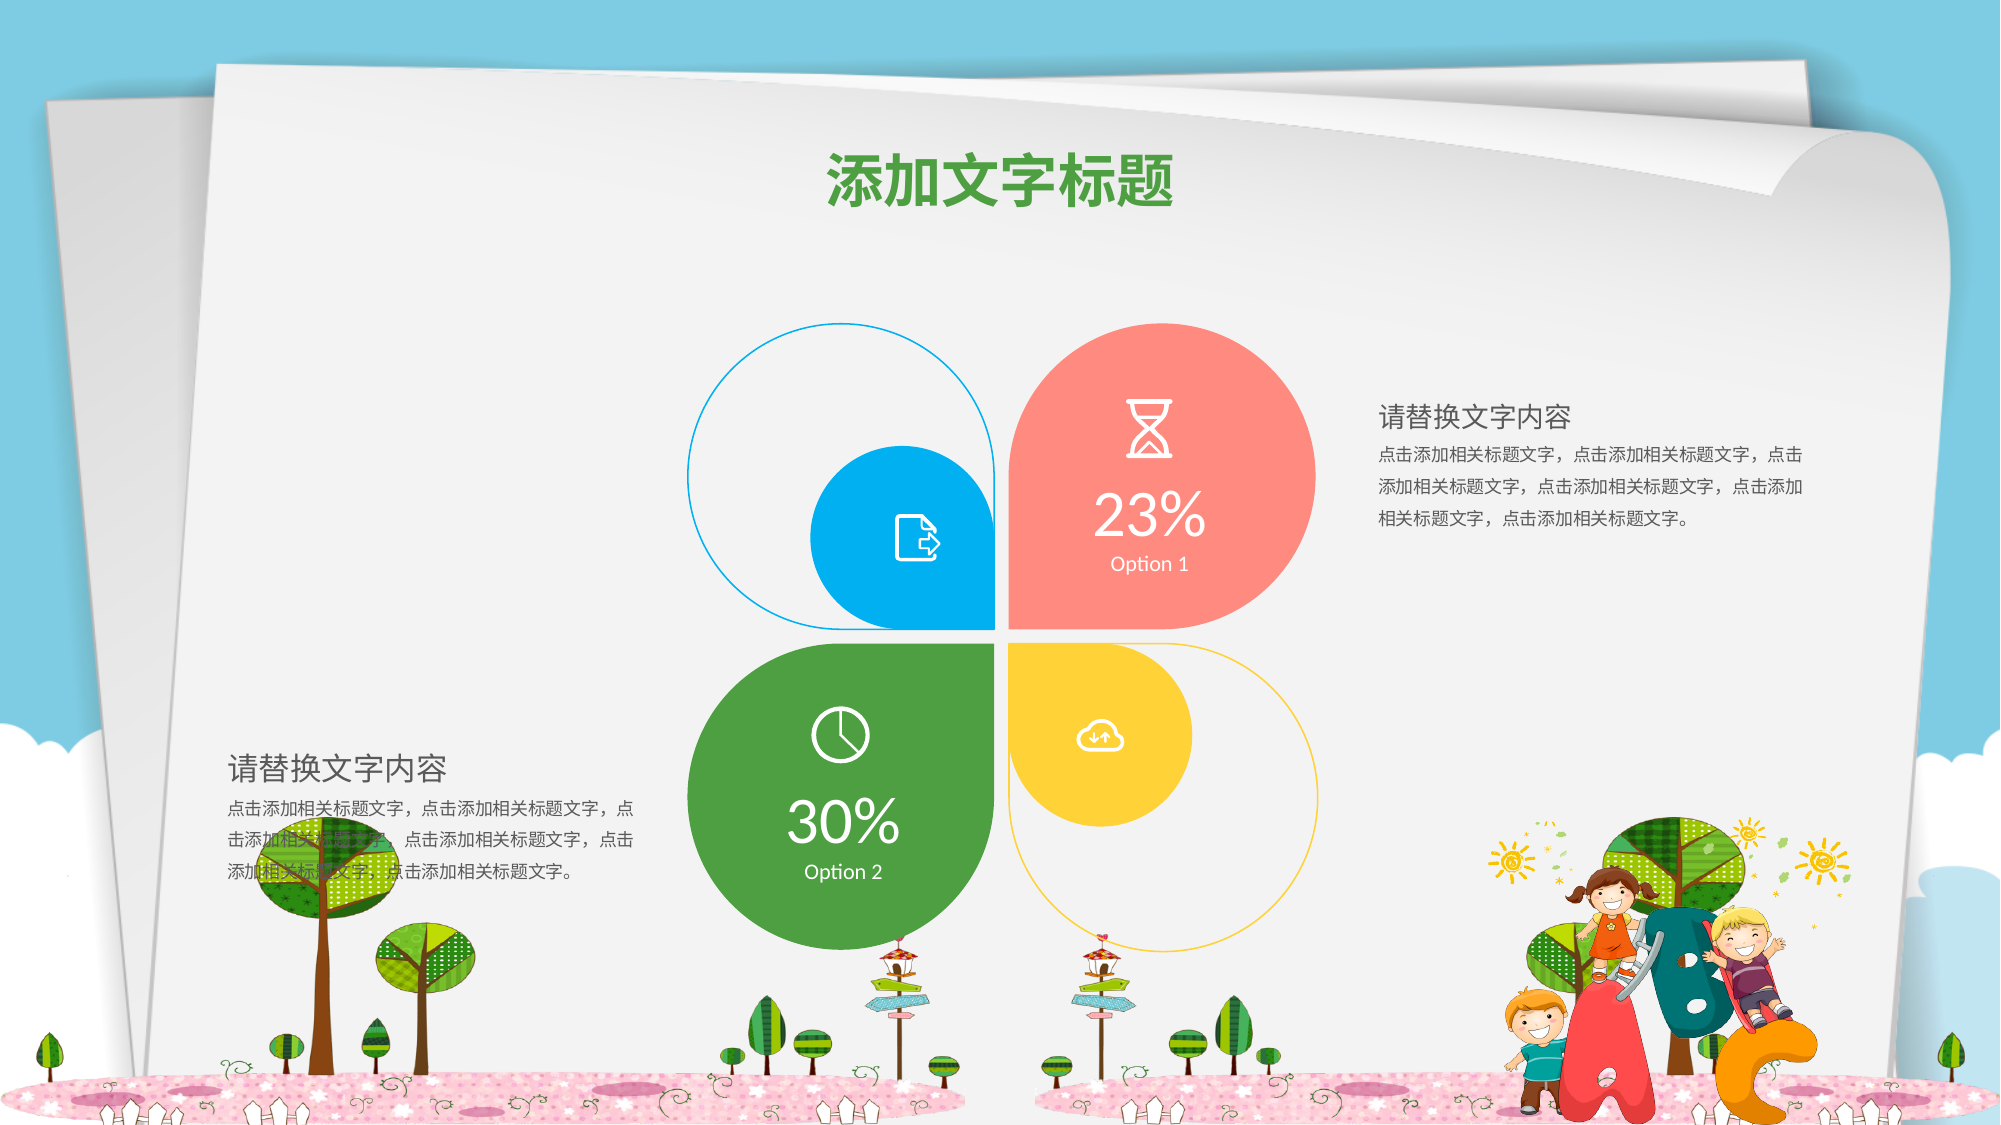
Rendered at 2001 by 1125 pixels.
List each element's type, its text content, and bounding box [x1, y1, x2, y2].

text_box [1126, 399, 1173, 459]
text_box [810, 445, 995, 630]
text_box [811, 706, 870, 764]
text_box [1009, 643, 1318, 952]
text_box [895, 514, 941, 562]
text_box 请替换文字内容 点击添加相关标题文字，点击添加相关标题文字，点击添加相关标题文字，点击添加相关标题文字，点击添加相关标题文字，点击添加相关标题文字。 [227, 729, 646, 883]
text_box 添加文字标题 [249, 132, 1750, 236]
picture [0, 0, 2000, 1125]
text_box 30% Option 2 [771, 769, 917, 891]
text_box 23% Option 1 [1077, 461, 1223, 584]
text_box [687, 323, 995, 630]
text_box 请替换文字内容 点击添加相关标题文字，点击添加相关标题文字，点击添加相关标题文字，点击添加相关标题文字，点击添加相关标题文字，点击添加相关标题文字。 [1378, 383, 1807, 530]
text_box [1008, 323, 1316, 630]
text_box [687, 643, 995, 950]
